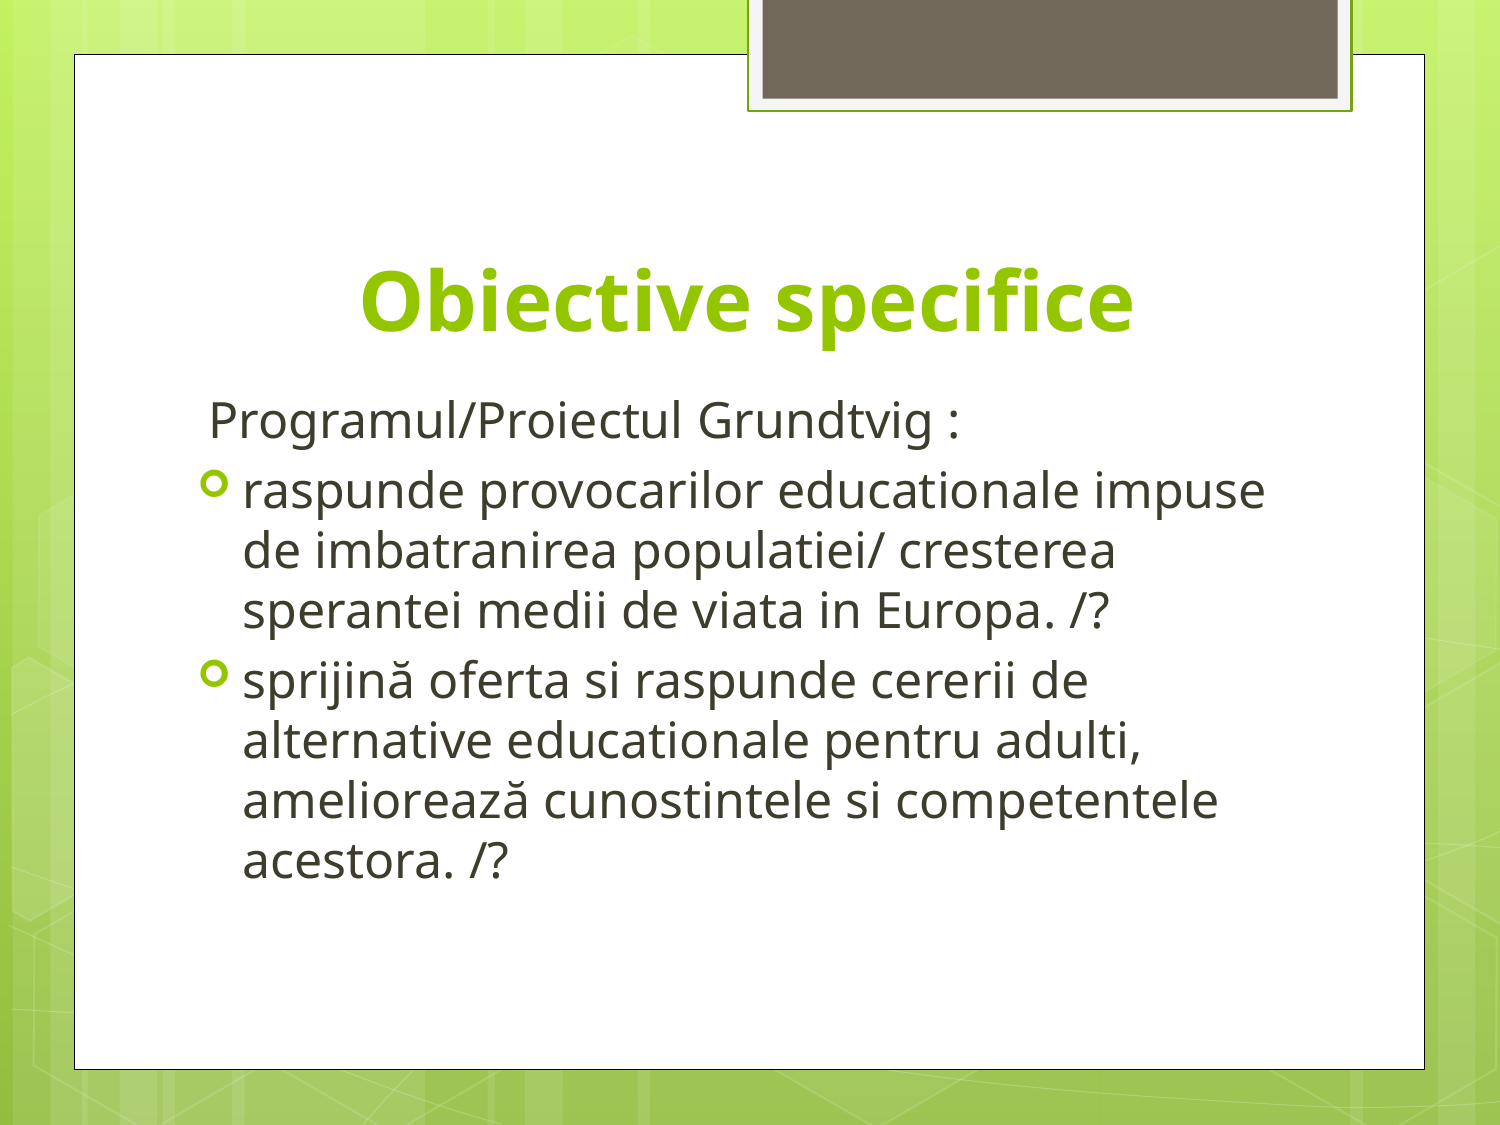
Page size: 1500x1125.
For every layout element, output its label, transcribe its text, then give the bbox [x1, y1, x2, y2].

list Programul/Proiectul Grundtvig : raspunde provocarilor educationale impuse de imbatranirea populatiei/ cresterea sperantei medii de viata in Europa. /? sprijină oferta si raspunde cererii de alternative educationale pentru adulti, ameliorează cunostintele si competentele acestora. /? [171, 381, 1283, 957]
title Obiective specifice [171, 168, 1324, 357]
